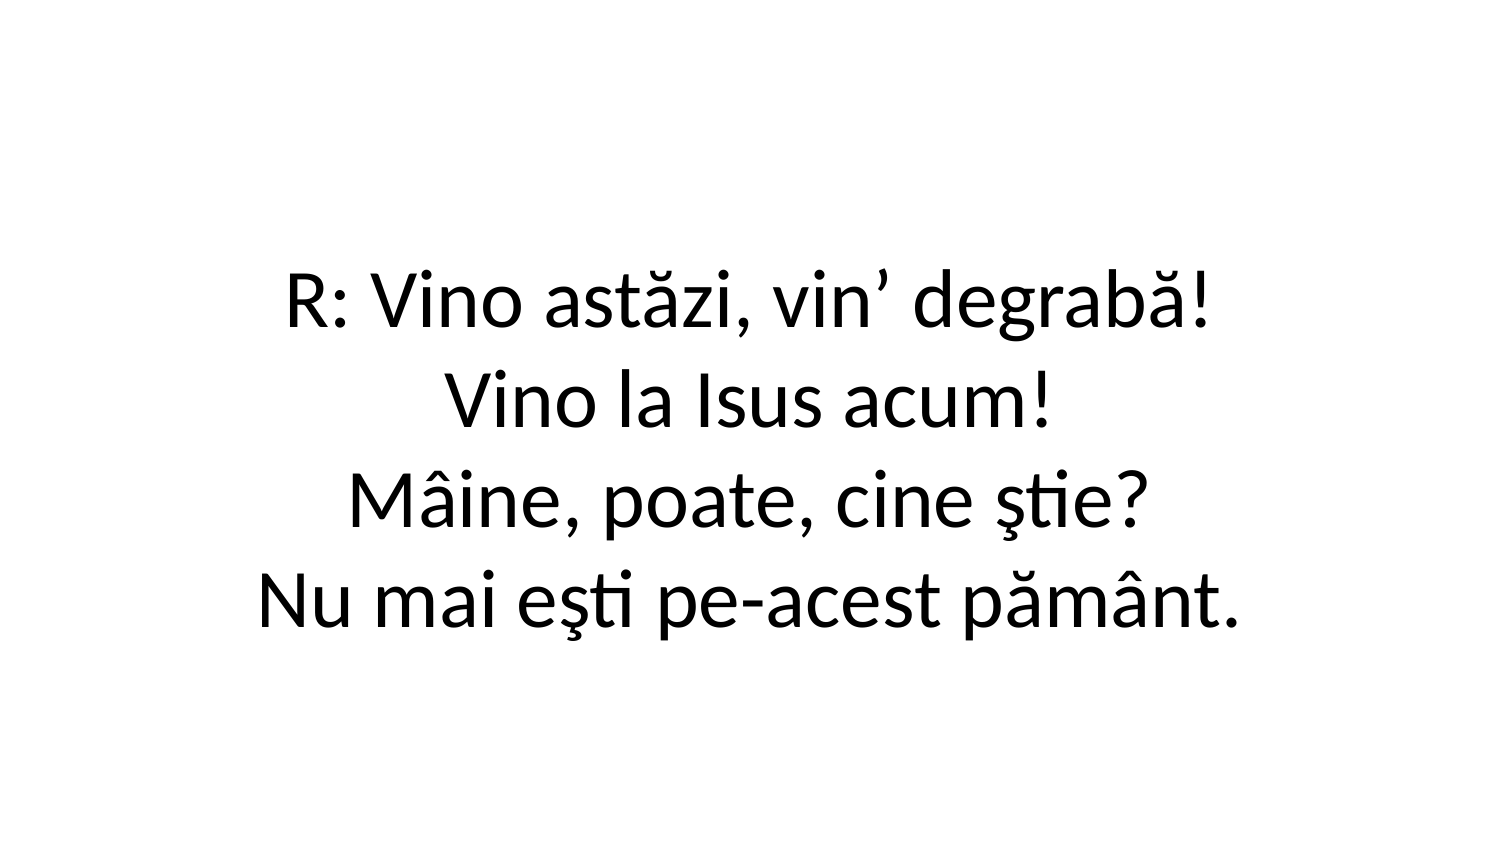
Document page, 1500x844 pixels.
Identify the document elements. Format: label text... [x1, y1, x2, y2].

text_box R: Vino astăzi, vin’ degrabă! Vino la Isus acum! Mâine, poate, cine ştie? Nu mai eşti pe-acest pământ. [241, 192, 1259, 652]
